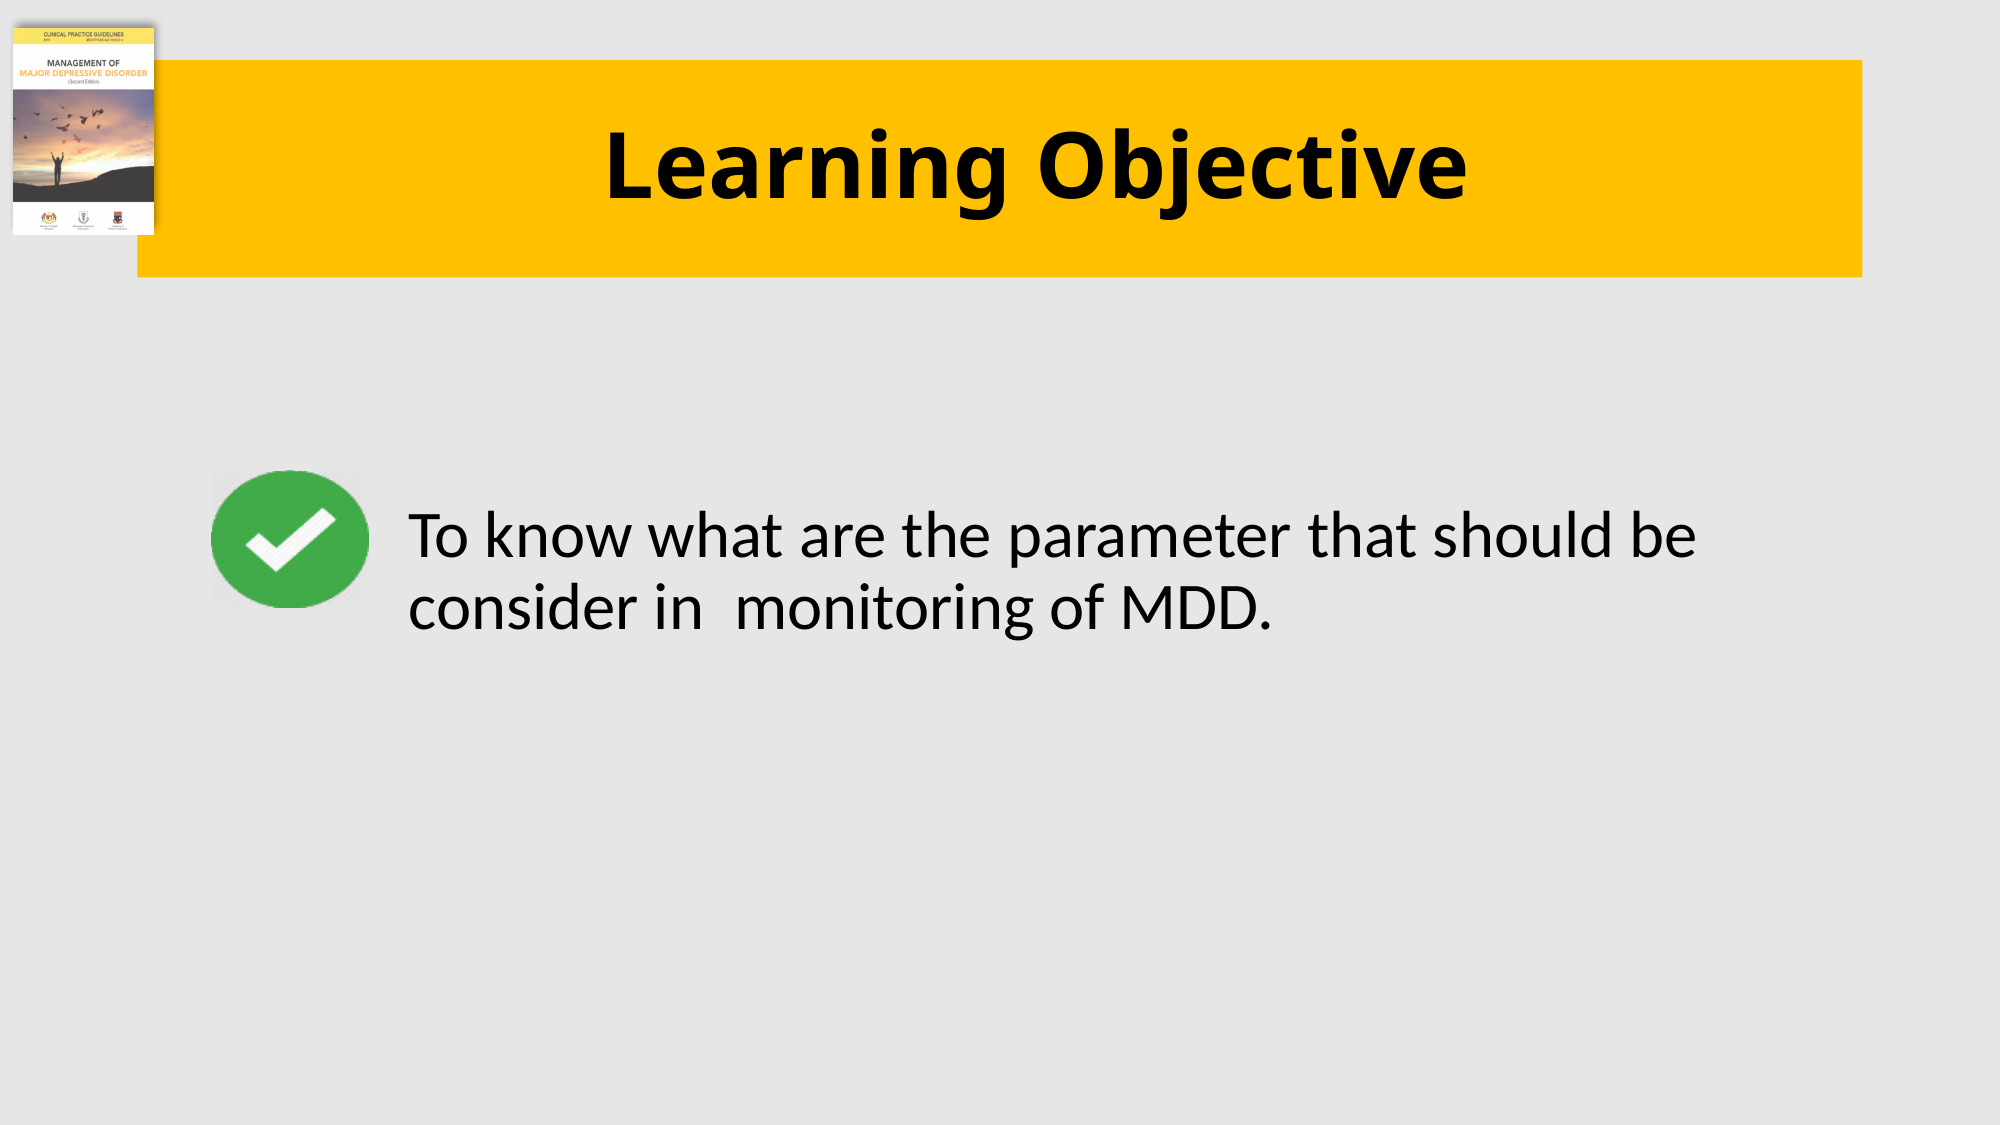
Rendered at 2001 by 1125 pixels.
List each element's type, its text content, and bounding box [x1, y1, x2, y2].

list To know what are the parameter that should be consider in monitoring of MDD. [393, 290, 1892, 1066]
picture [13, 28, 154, 235]
title Learning Objective [137, 59, 1863, 278]
picture [210, 470, 369, 608]
